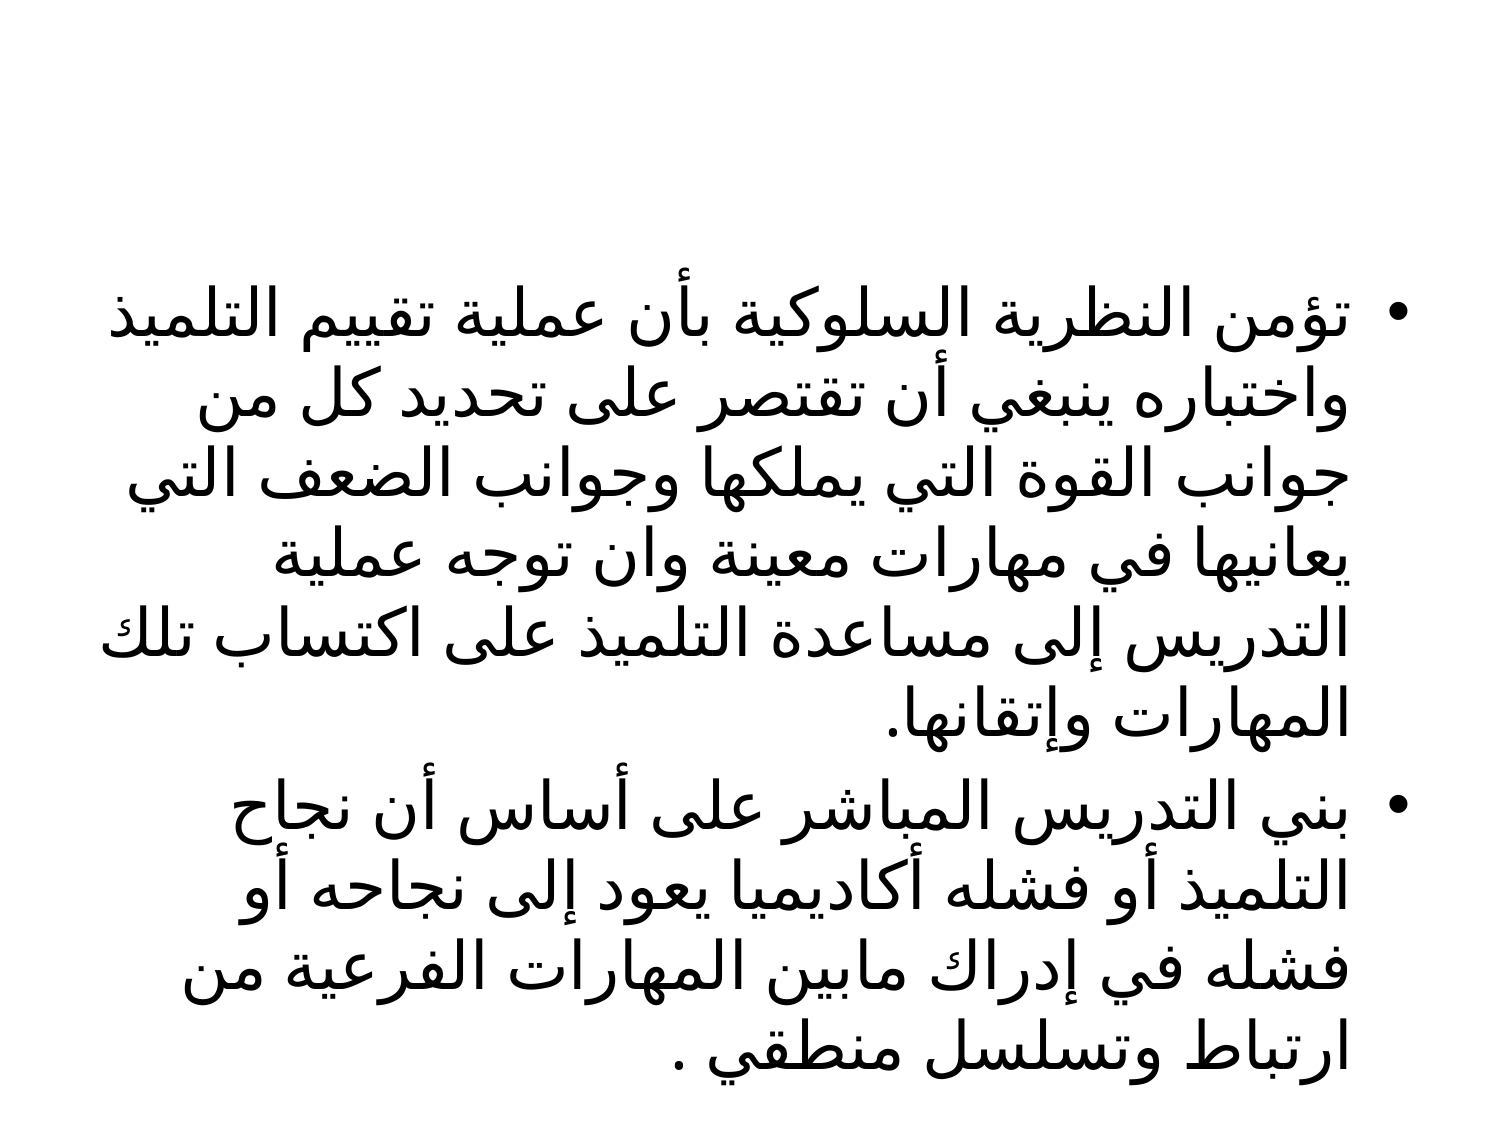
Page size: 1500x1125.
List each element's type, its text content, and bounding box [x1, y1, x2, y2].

list تؤمن النظرية السلوكية بأن عملية تقييم التلميذ واختباره ينبغي أن تقتصر على تحديد كل من جوانب القوة التي يملكها وجوانب الضعف التي يعانيها في مهارات معينة وان توجه عملية التدريس إلى مساعدة التلميذ على اكتساب تلك المهارات وإتقانها. بني التدريس المباشر على أساس أن نجاح التلميذ أو فشله أكاديميا يعود إلى نجاحه أو فشله في إدراك مابين المهارات الفرعية من ارتباط وتسلسل منطقي . [75, 262, 1425, 1005]
